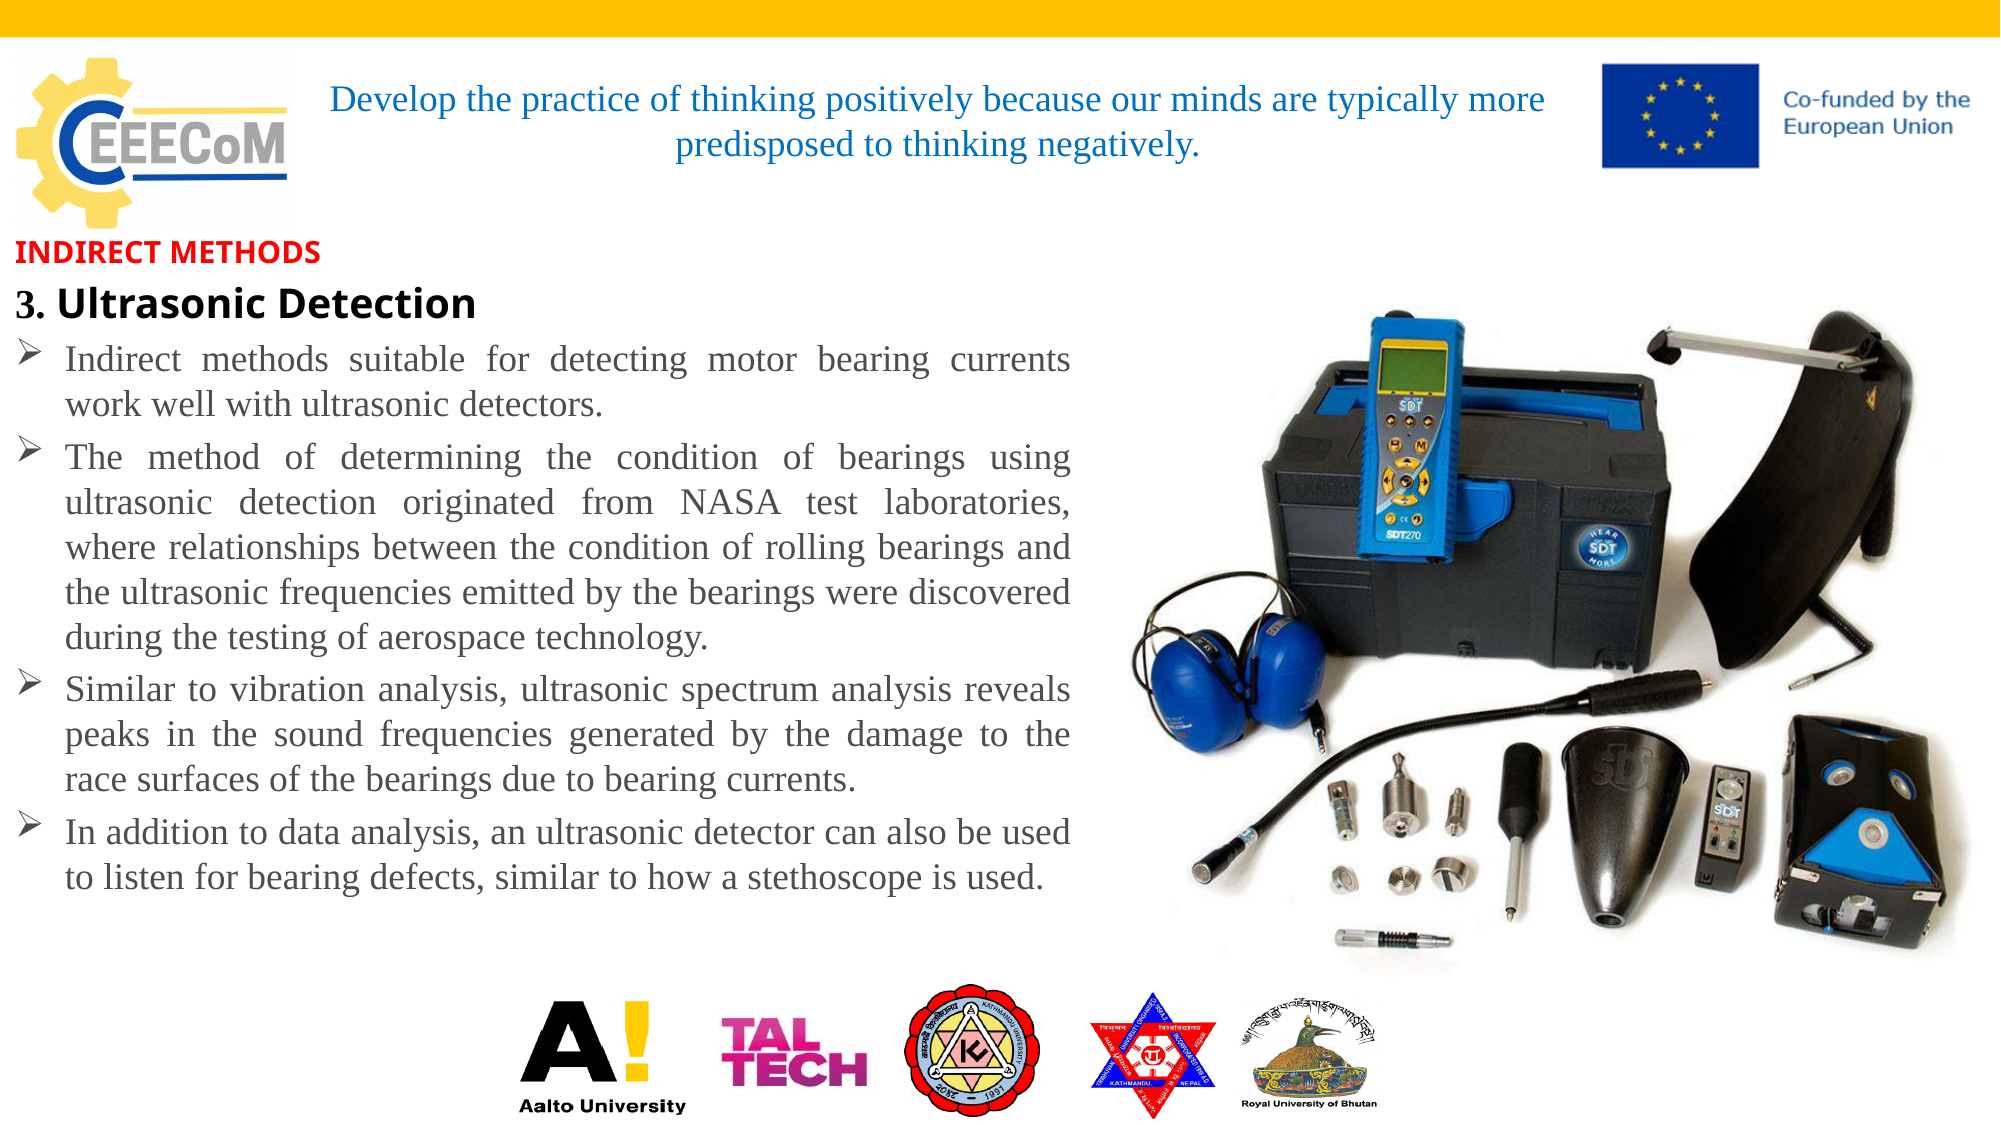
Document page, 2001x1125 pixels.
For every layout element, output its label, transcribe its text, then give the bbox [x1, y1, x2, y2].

picture [1112, 287, 1990, 980]
list INDIRECT METHODS 3. Ultrasonic Detection Indirect methods suitable for detecting motor bearing currents work well with ultrasonic detectors. The method of determining the condition of bearings using ultrasonic detection originated from NASA test laboratories, where relationships between the condition of rolling bearings and the ultrasonic frequencies emitted by the bearings were discovered during the testing of aerospace technology. Similar to vibration analysis, ultrasonic spectrum analysis reveals peaks in the sound frequencies generated by the damage to the race surfaces of the bearings due to bearing currents. In addition to data analysis, an ultrasonic detector can also be used to listen for bearing defects, similar to how a stethoscope is used. [0, 224, 1088, 975]
picture [11, 50, 299, 224]
title Develop the practice of thinking positively because our minds are typically more predisposed to thinking negatively. [312, 37, 1565, 201]
picture [512, 984, 1382, 1125]
picture [1595, 46, 2000, 181]
